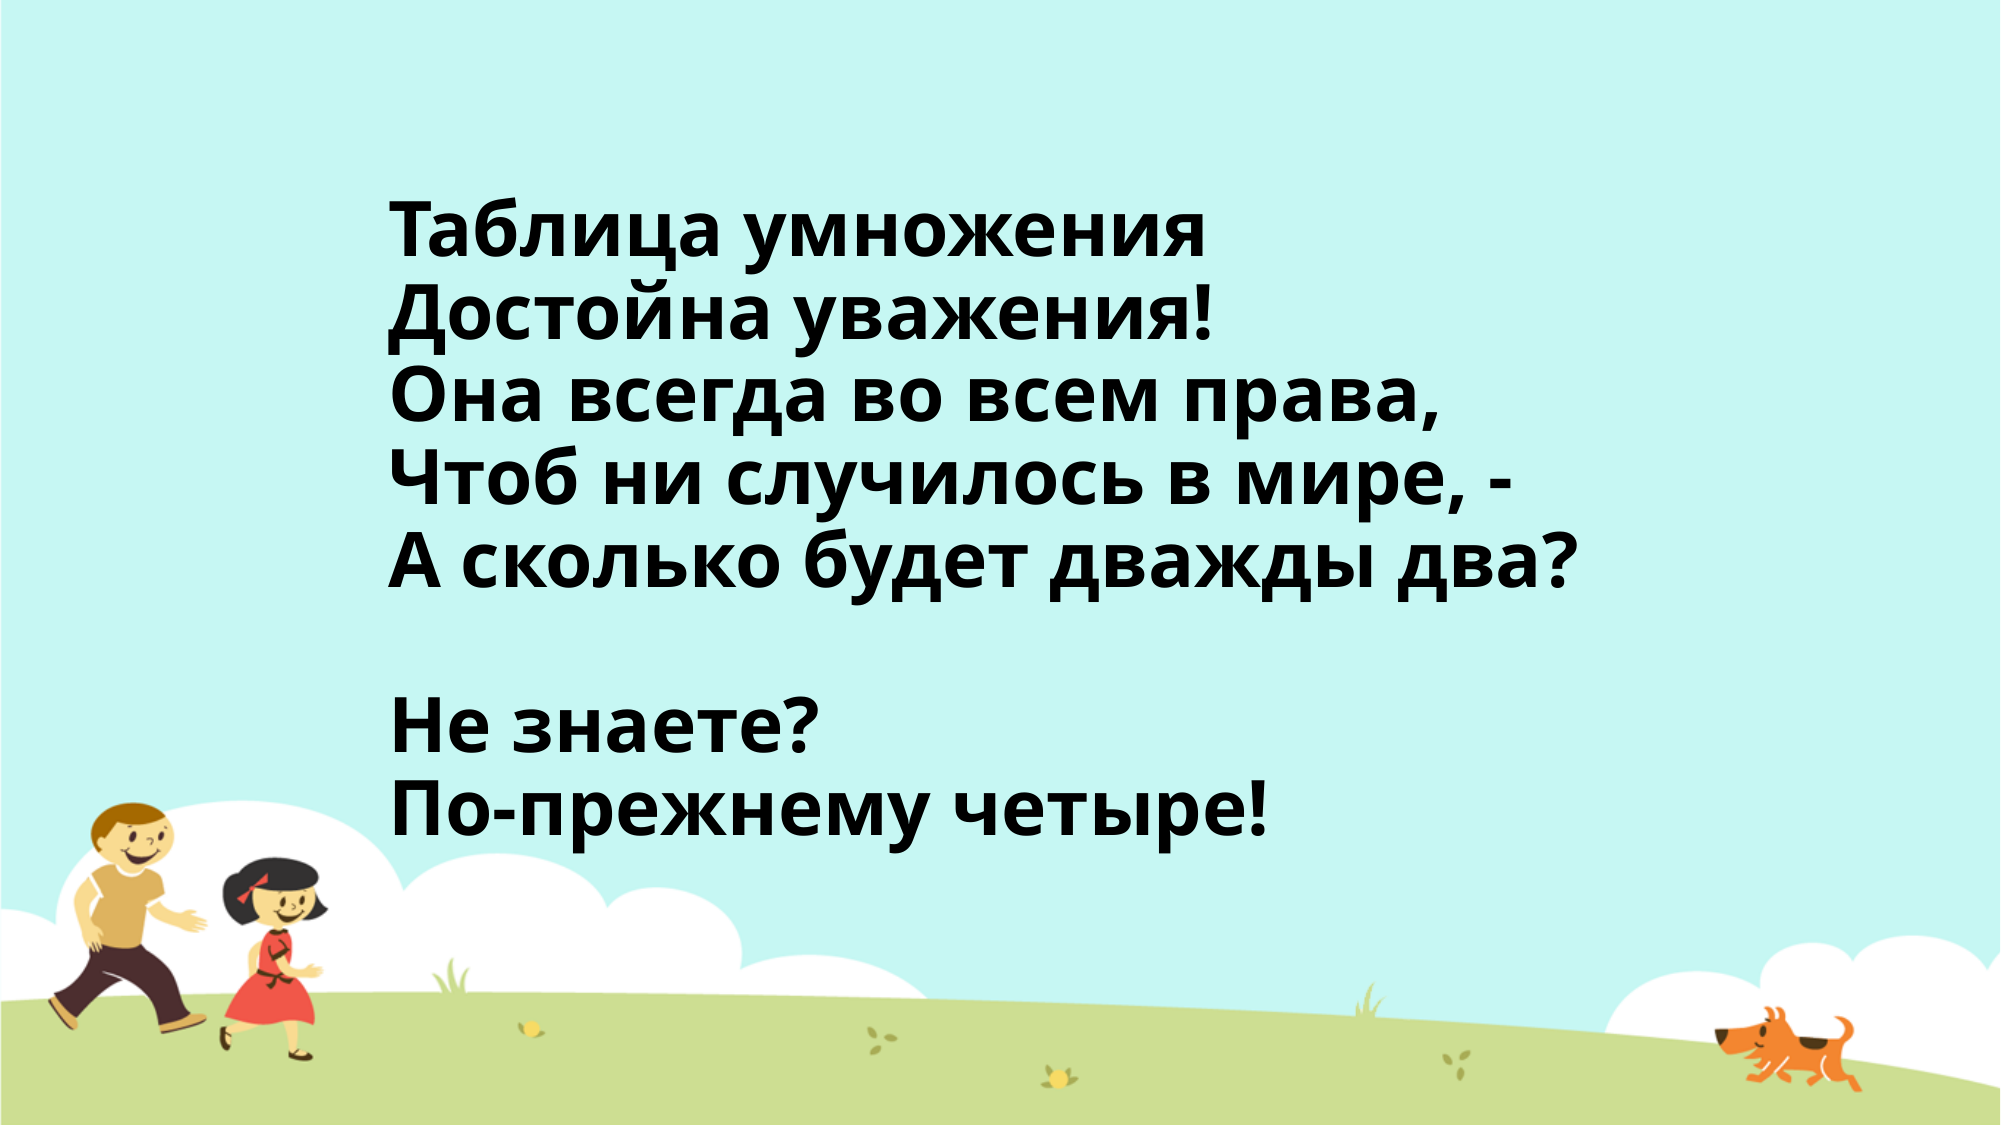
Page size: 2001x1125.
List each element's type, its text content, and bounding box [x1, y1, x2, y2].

picture [0, 0, 2001, 1125]
title Таблица умножения Достойна уважения! Она всегда во всем права, Чтоб ни случилось в мире, - А сколько будет дважды два? Не знаете? По-прежнему четыре! [373, 110, 1599, 860]
